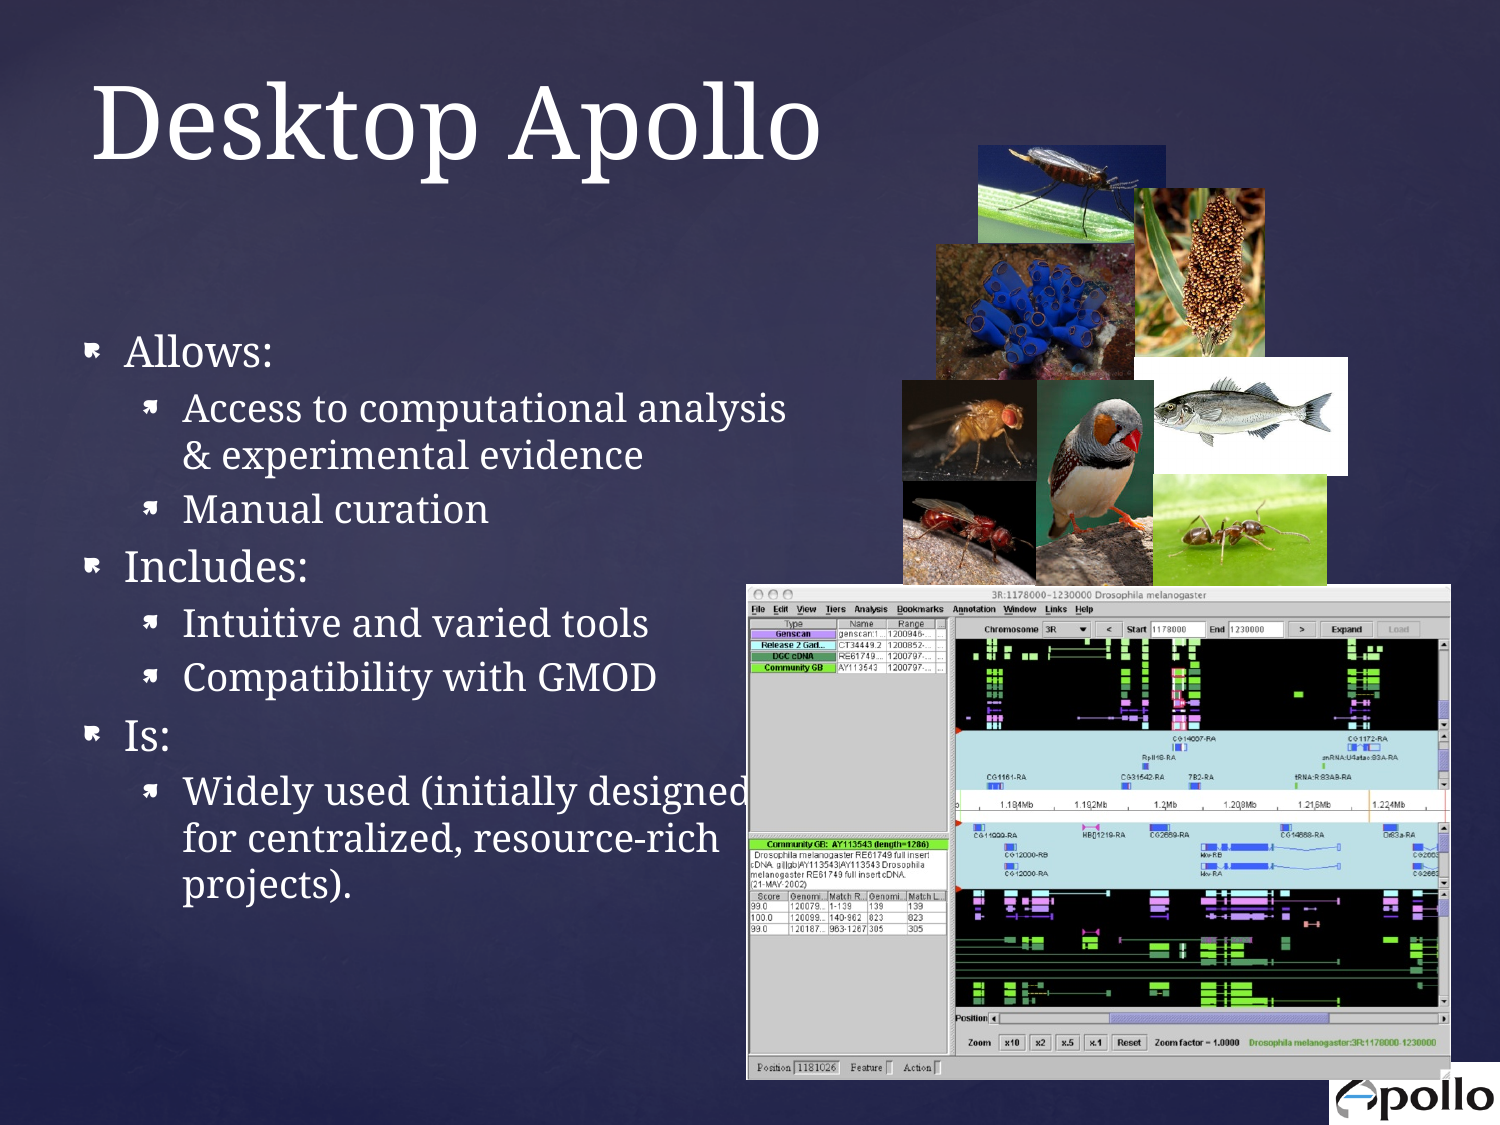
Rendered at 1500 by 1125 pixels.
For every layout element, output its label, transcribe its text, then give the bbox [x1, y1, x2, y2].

list Allows: Access to computational analysis & experimental evidence Manual curation Includes: Intuitive and varied tools Compatibility with GMOD Is: Widely used (initially designed for centralized, resource-rich projects). [64, 317, 808, 933]
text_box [901, 145, 1349, 587]
picture [746, 584, 1500, 1125]
text_box Desktop Apollo [75, 37, 1313, 188]
